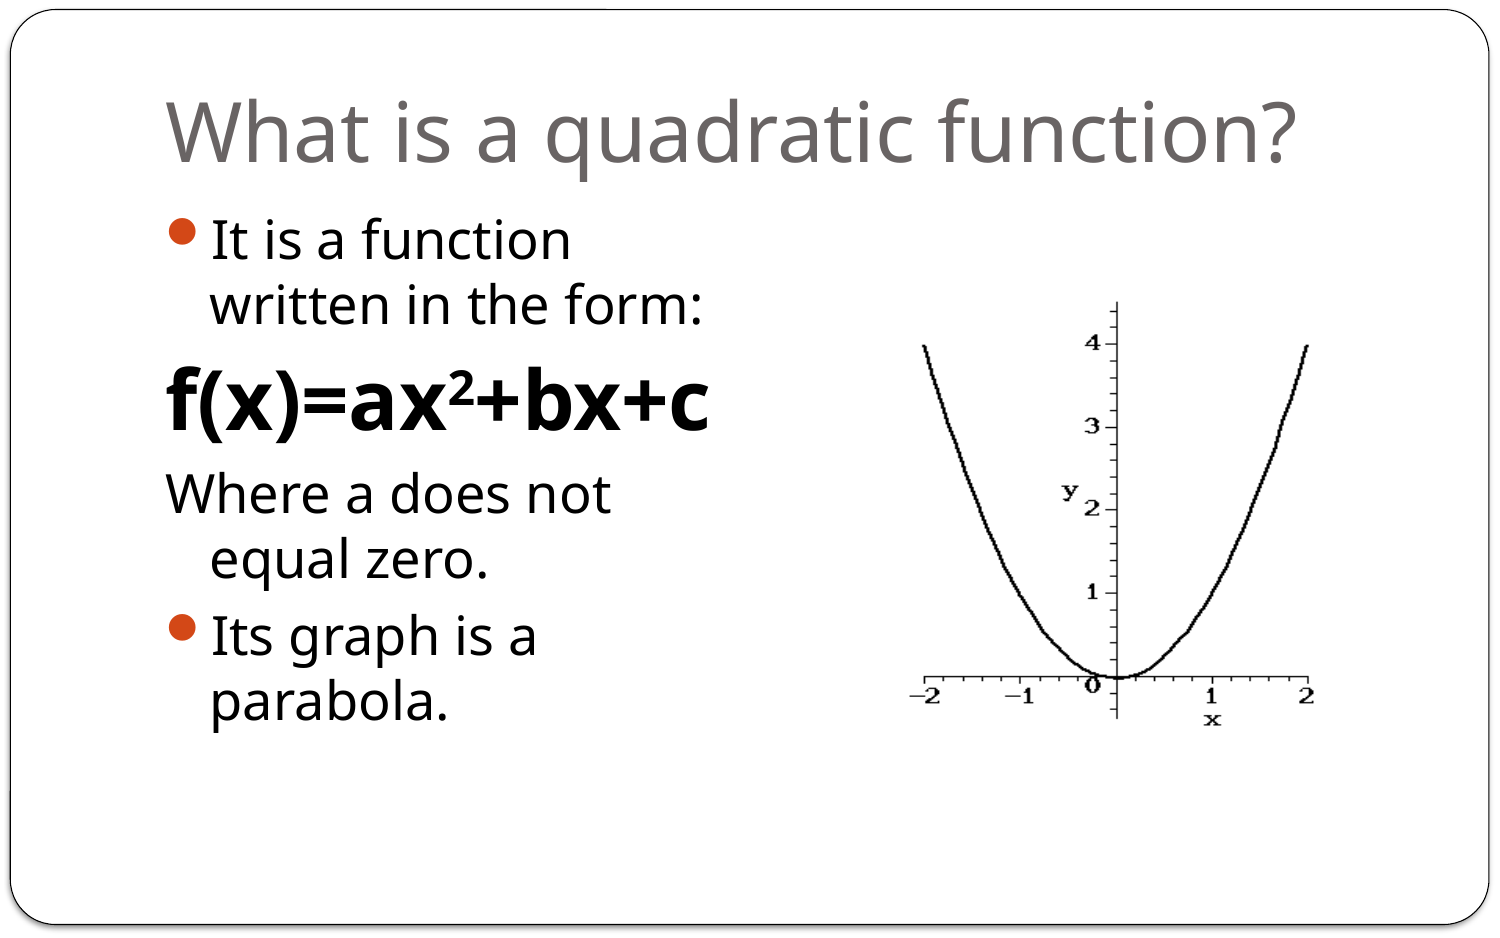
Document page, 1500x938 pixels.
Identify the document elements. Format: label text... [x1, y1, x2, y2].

title What is a quadratic function? [149, 37, 1426, 195]
list It is a function written in the form: f(x)=ax2+bx+c Where a does not equal zero. Its graph is a parabola. [149, 197, 766, 824]
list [877, 251, 1357, 770]
